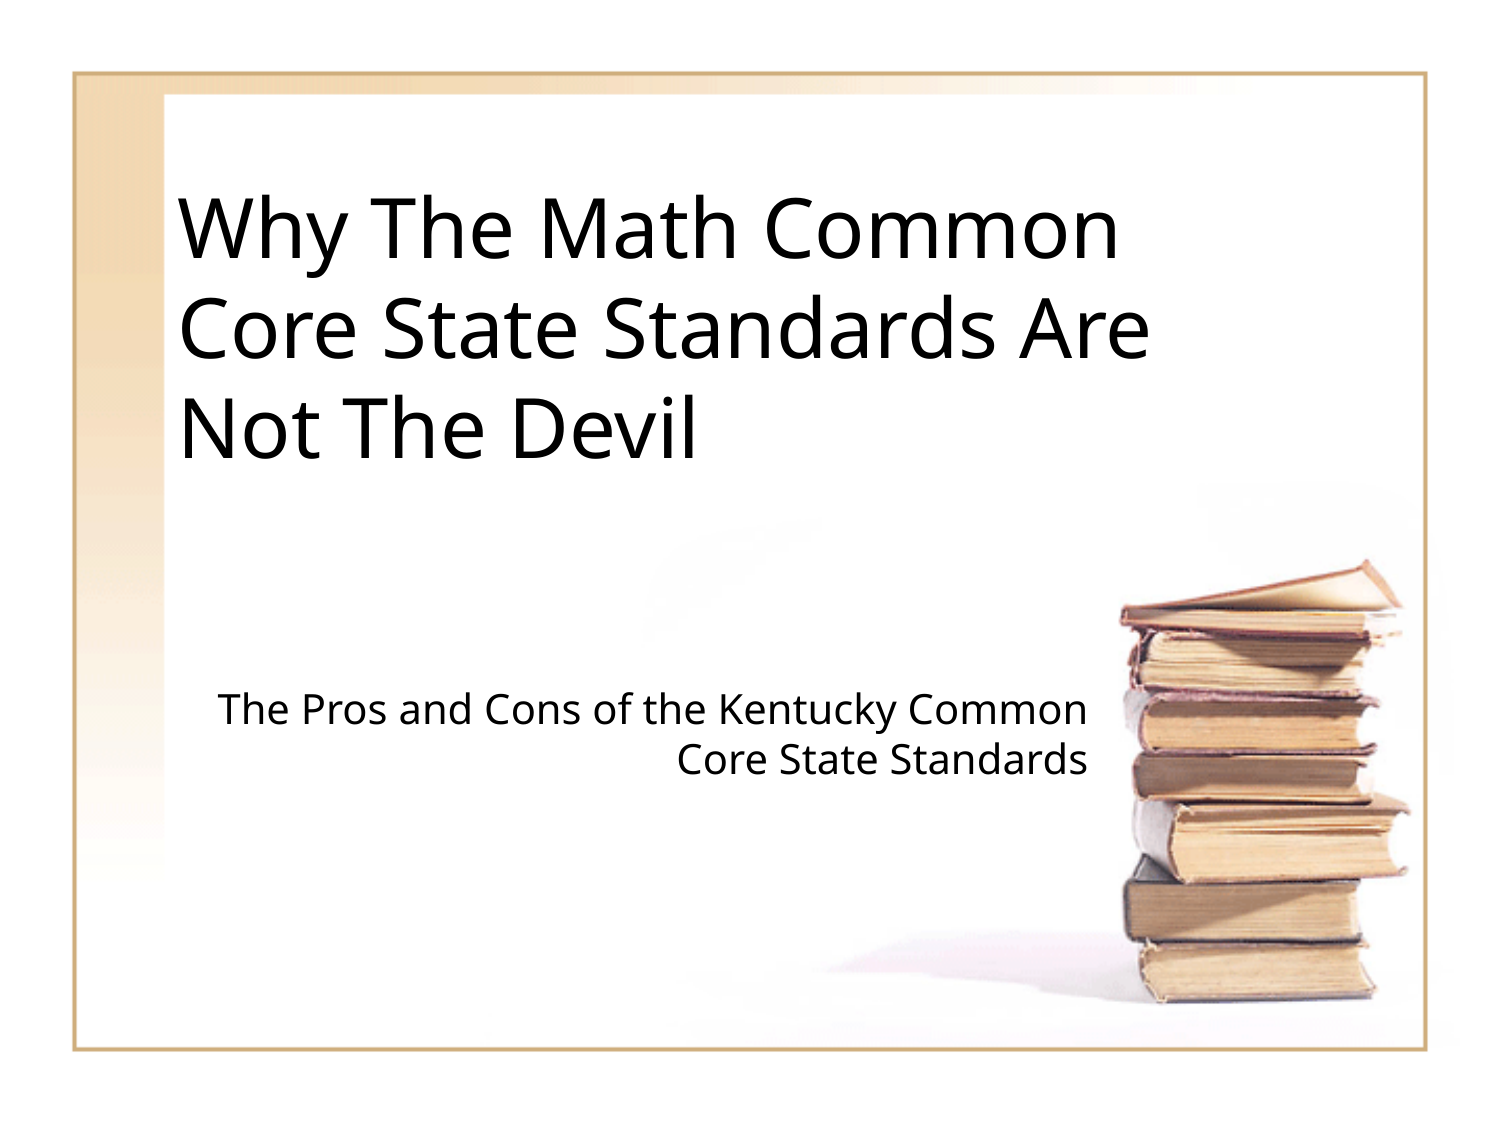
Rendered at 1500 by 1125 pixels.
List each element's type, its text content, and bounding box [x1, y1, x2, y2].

subtitle The Pros and Cons of the Kentucky Common Core State Standards [162, 675, 1104, 813]
title Why The Math Common Core State Standards Are Not The Devil [162, 174, 1288, 475]
picture [0, 0, 1500, 1125]
